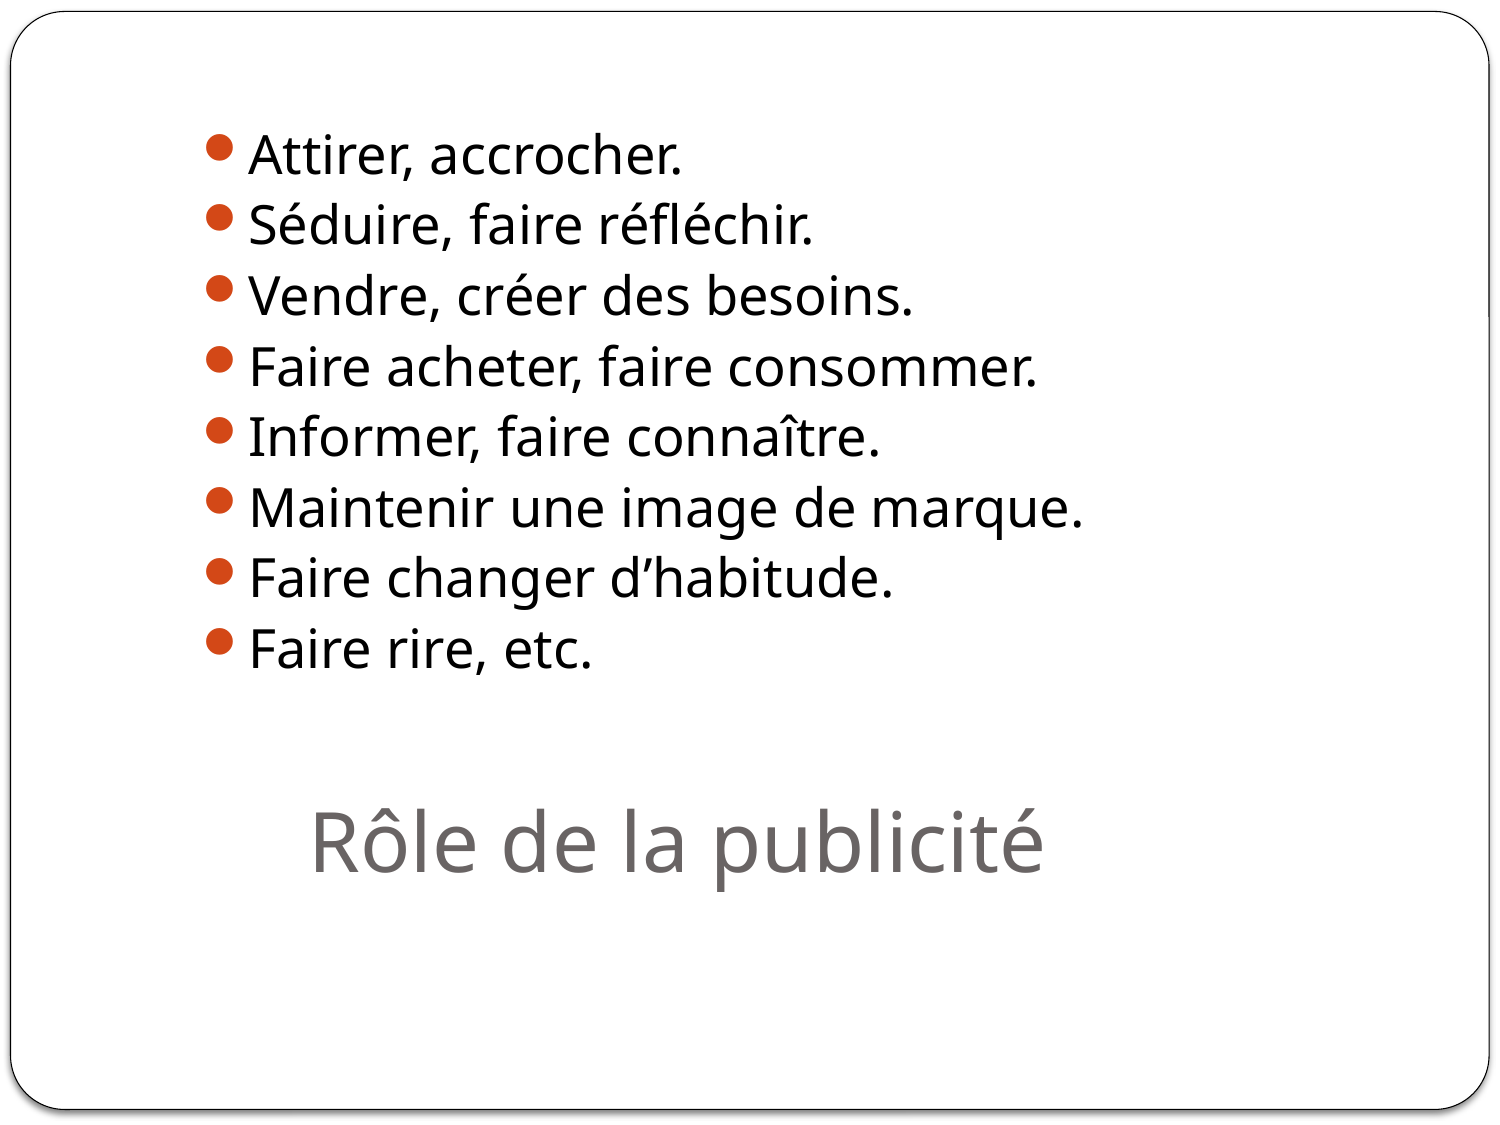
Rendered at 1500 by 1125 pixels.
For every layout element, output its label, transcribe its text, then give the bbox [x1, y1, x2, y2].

list Attirer, accrocher. Séduire, faire réfléchir. Vendre, créer des besoins. Faire acheter, faire consommer. Informer, faire connaître. Maintenir une image de marque. Faire changer d’habitude. Faire rire, etc. [187, 120, 1238, 691]
title Rôle de la publicité [294, 717, 1363, 905]
